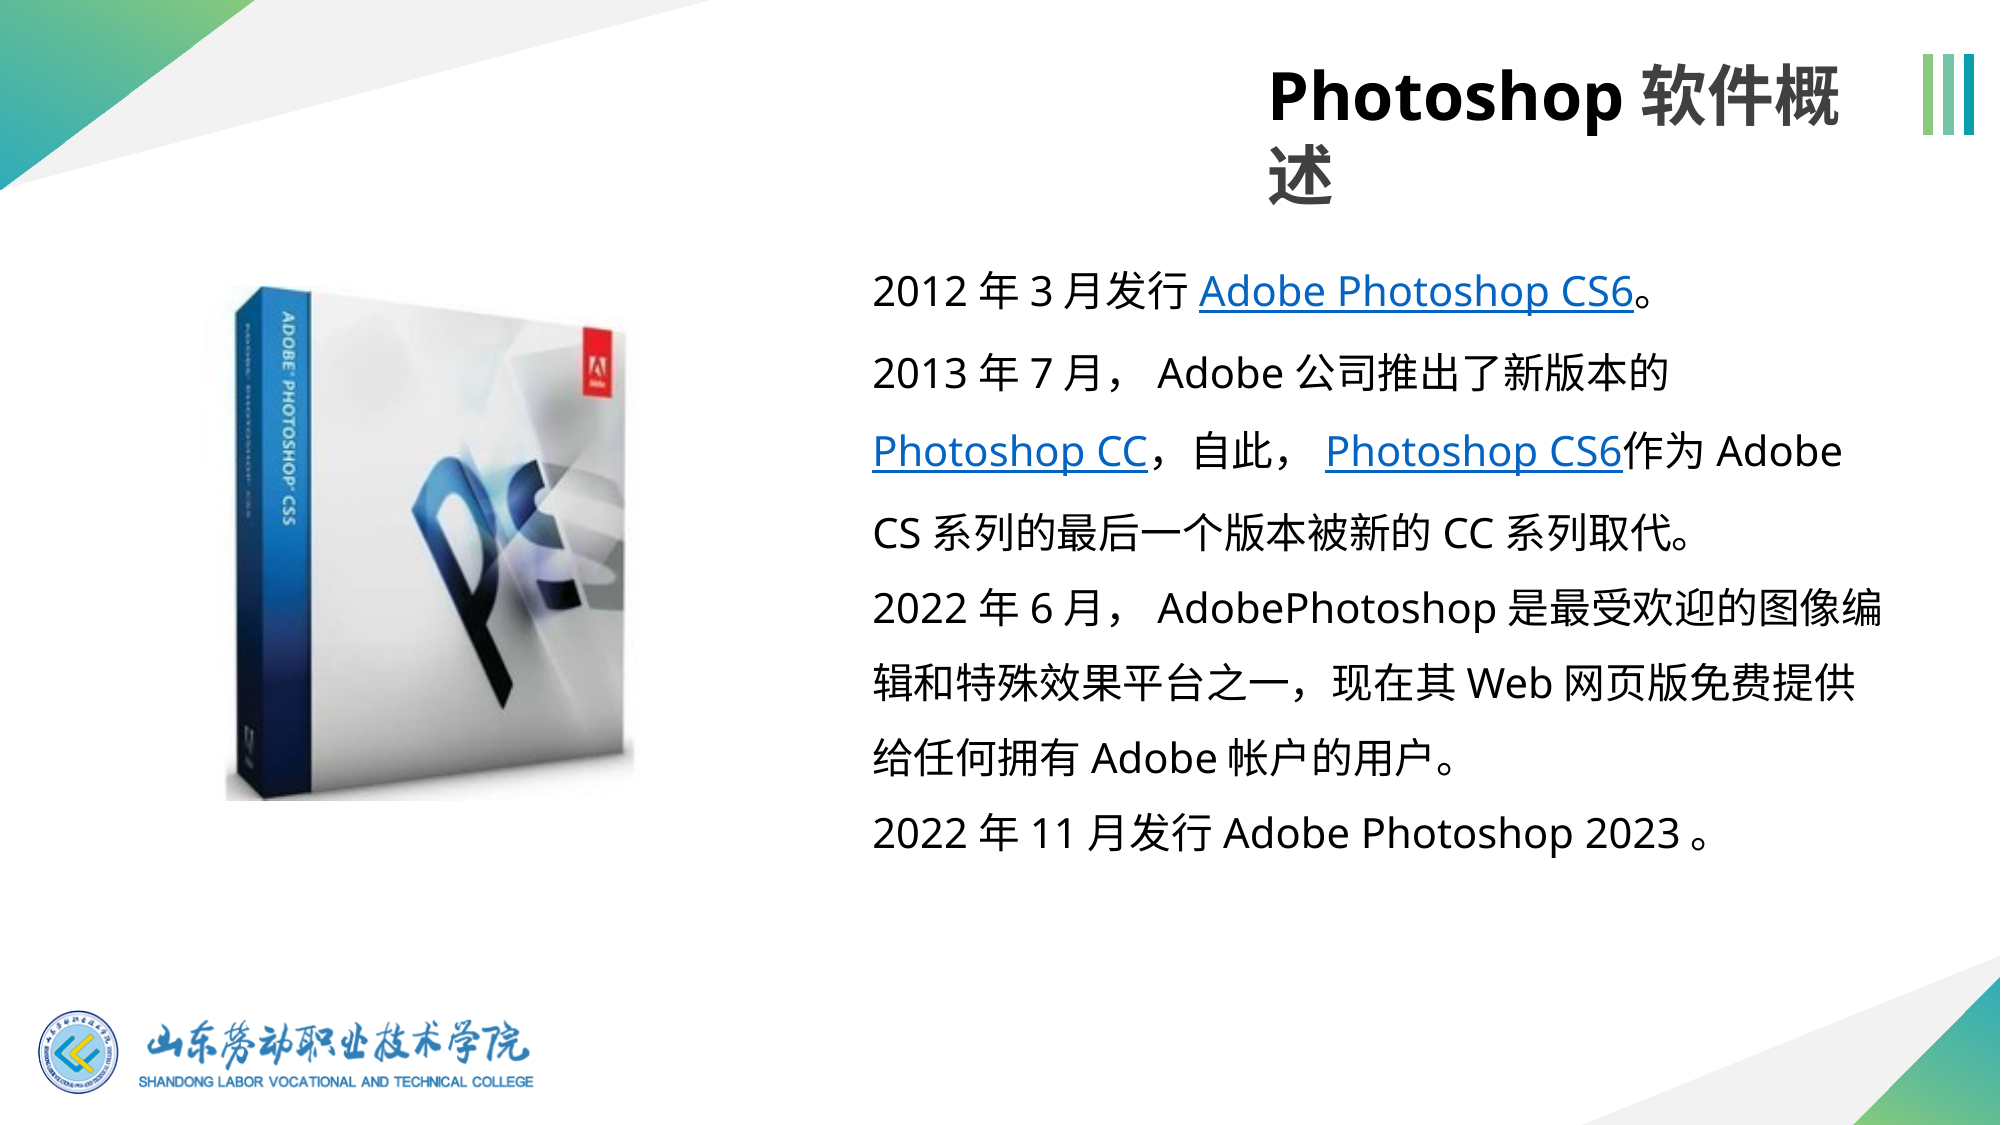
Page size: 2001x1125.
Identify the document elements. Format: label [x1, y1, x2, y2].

text_box [1928, 54, 1969, 136]
picture [173, 286, 688, 801]
text_box [0, 0, 2000, 1125]
picture [38, 1010, 550, 1094]
